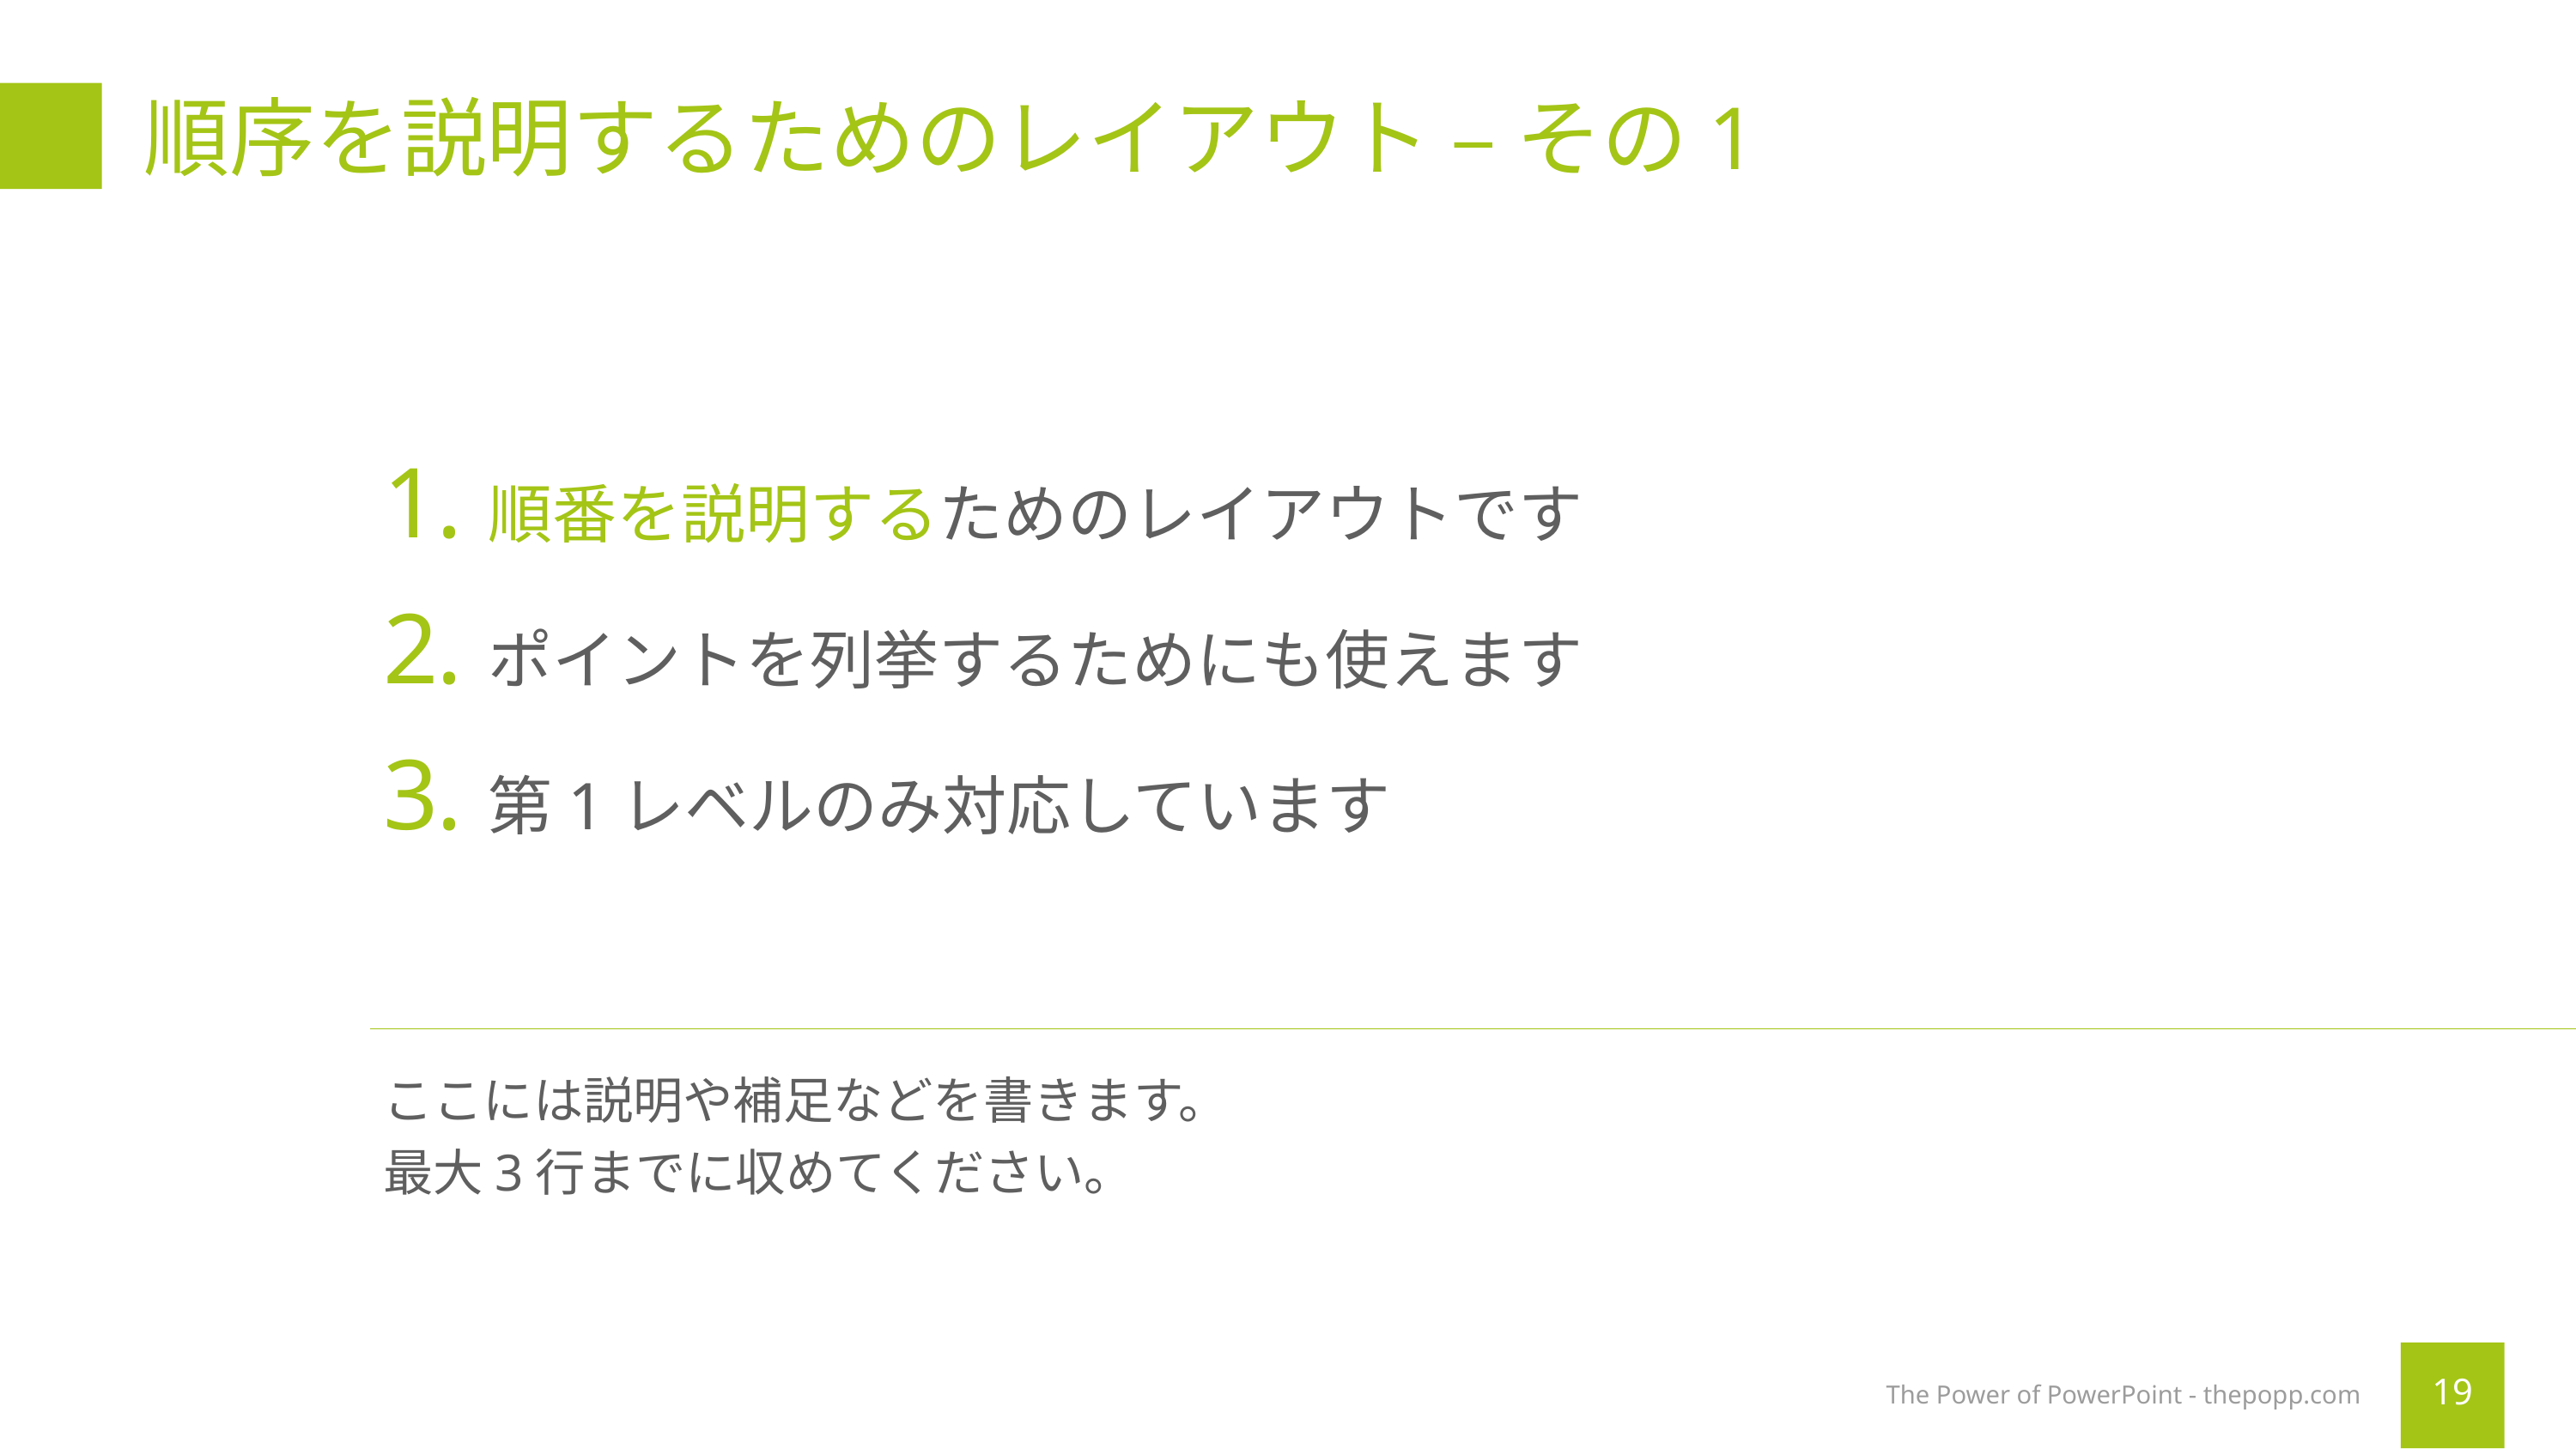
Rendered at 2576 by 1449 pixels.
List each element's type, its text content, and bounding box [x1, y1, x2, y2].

footer The Power of PowerPoint - thepopp.com [1504, 1355, 2374, 1433]
list 順番を説明するためのレイアウトです ポイントを列挙するためにも使えます 第1レベルのみ対応しています [370, 295, 2482, 1005]
title 順序を説明するためのレイアウト – その1 [131, 66, 2482, 219]
slide_number 19 [2400, 1355, 2505, 1433]
list ここには説明や補足などを書きます。 最大3行までに収めてください。 [370, 1050, 2206, 1331]
